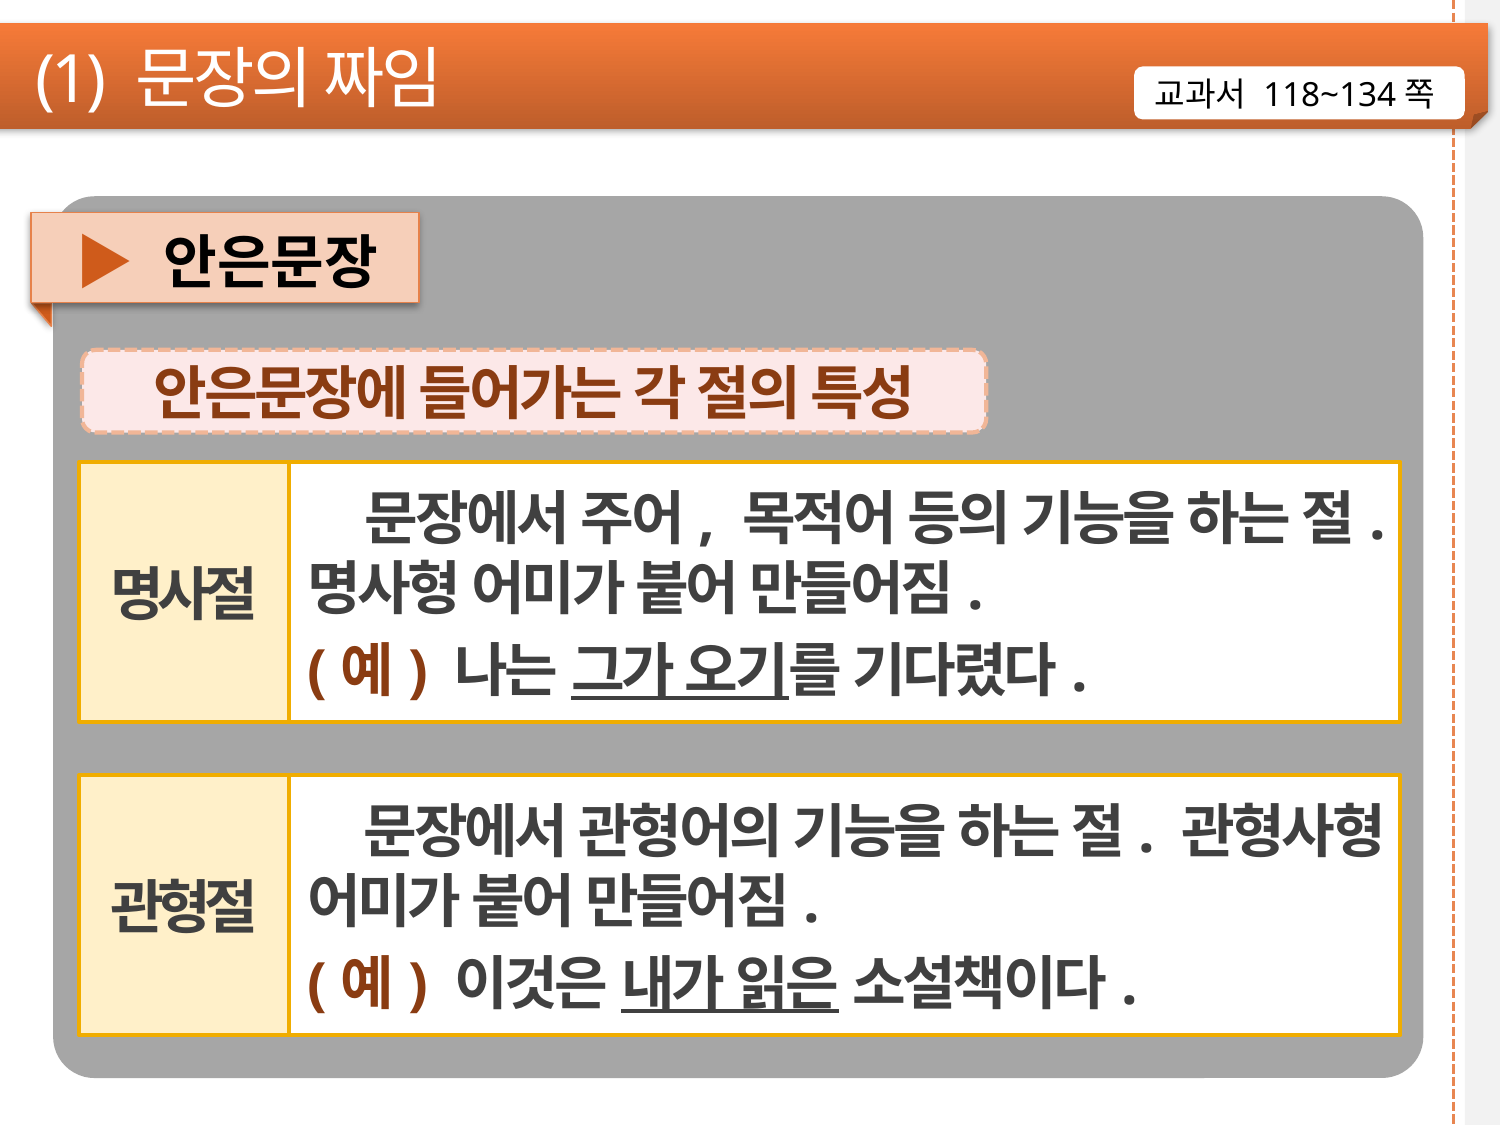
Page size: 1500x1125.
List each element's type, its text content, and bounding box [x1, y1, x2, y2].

text_box 교과서 118~134쪽 [1211, 64, 1467, 122]
list 관형절 [77, 773, 287, 1037]
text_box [30, 212, 420, 327]
list 문장에서 주어, 목적어 등의 기능을 하는 절. 명사형 어미가 붙어 만들어짐. (예) 나는 그가 오기를 기다렸다. [287, 460, 1402, 724]
list 명사절 [77, 460, 287, 724]
text_box 안은문장에 들어가는 각 절의 특성 [79, 347, 989, 435]
text_box [50, 194, 1426, 1081]
list 문장에서 관형어의 기능을 하는 절. 관형사형 어미가 붙어 만들어짐. (예) 이것은 내가 읽은 소설책이다. [287, 773, 1402, 1037]
text_box (1) 문장의 짜임 [0, 23, 1211, 129]
